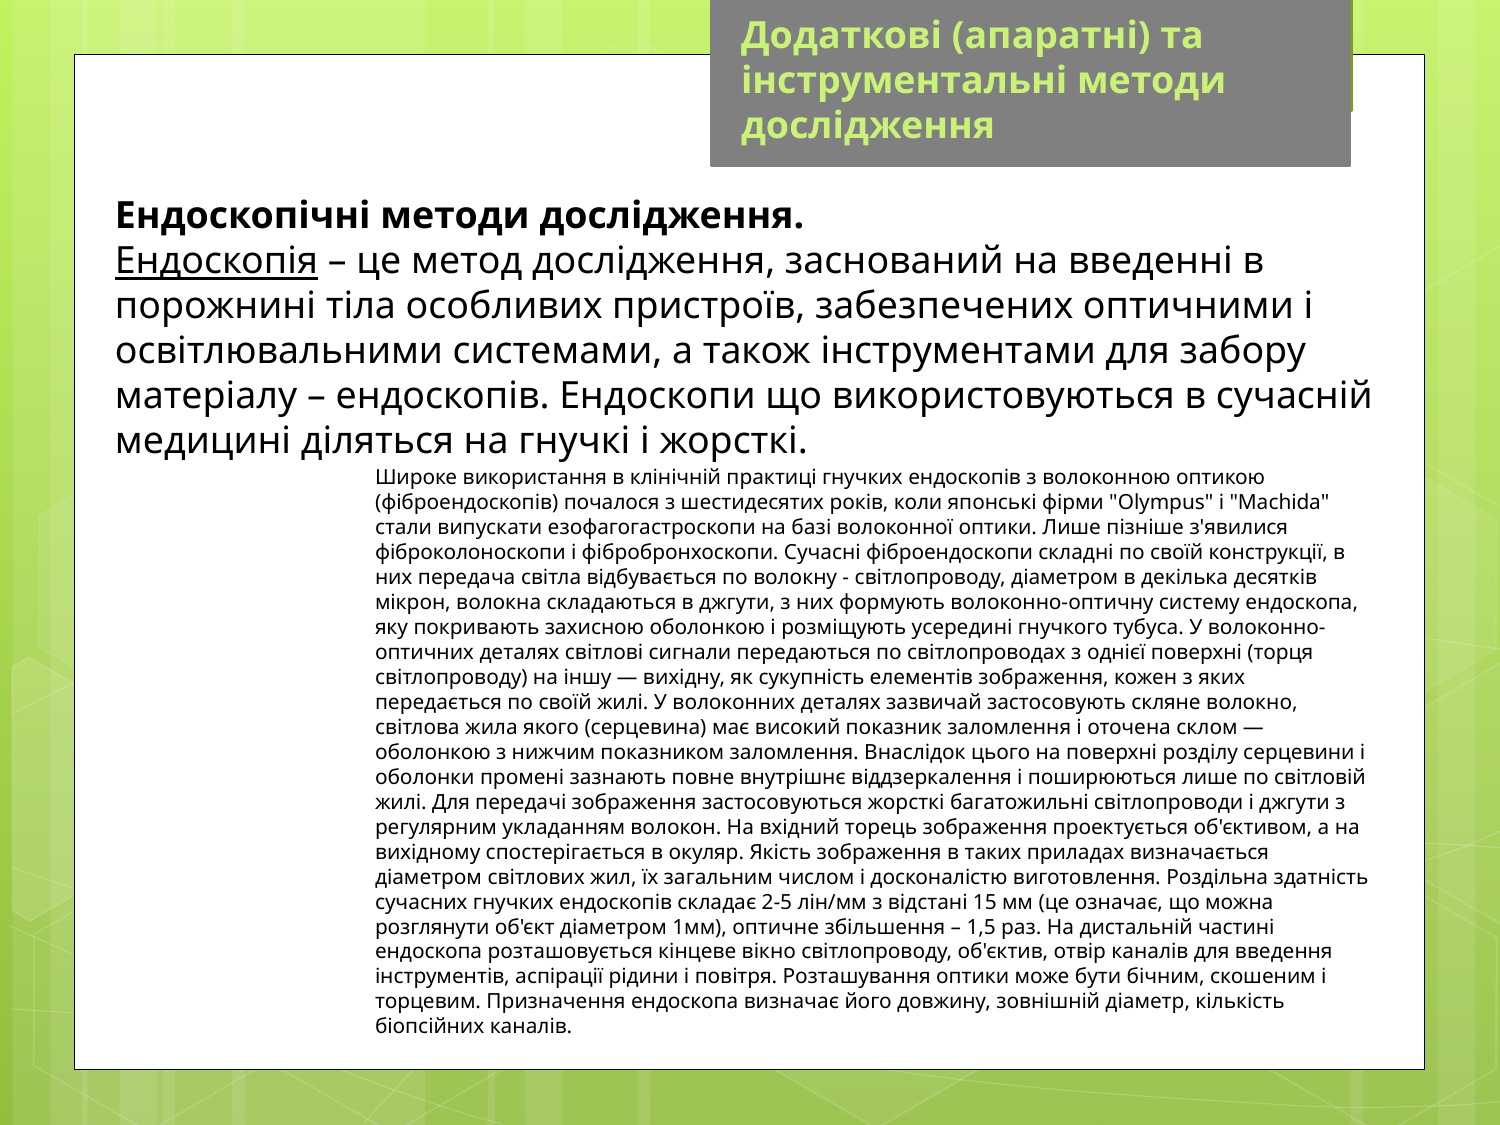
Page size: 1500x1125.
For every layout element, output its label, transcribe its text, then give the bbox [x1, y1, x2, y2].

text_box [710, 0, 1351, 167]
text_box Додаткові (апаратні) та інструментальні методи дослідження [726, 3, 1477, 154]
text_box Ендоскопічні методи дослідження. Ендоскопія – це метод дослідження, заснований на введенні в порожнині тіла особливих пристроїв, забезпечених оптичними і освітлювальними системами, а також інструментами для забору матеріалу – ендоскопів. Ендоскопи що використовуються в сучасній медицині діляться на гнучкі і жорсткі. [100, 183, 1412, 469]
text_box Широке використання в клінічній практиці гнучких ендоскопів з волоконною оптикою (фіброендоскопів) почалося з шестидесятих років, коли японські фірми "Olympus" і "Machida" стали випускати езофагогастроскопи на базі волоконної оптики. Лише пізніше з'явилися фіброколоноскопи і фібробронхоскопи. Сучасні фіброендоскопи складні по своїй конструкції, в них передача світла відбувається по волокну - світлопроводу, діаметром в декілька десятків мікрон, волокна складаються в джгути, з них формують волоконно-оптичну систему ендоскопа, яку покривають захисною оболонкою і розміщують усередині гнучкого тубуса. У волоконно-оптичних деталях світлові сигнали передаються по світлопроводах з однієї поверхні (торця світлопроводу) на іншу — вихідну, як сукупність елементів зображення, кожен з яких передається по своїй жилі. У волоконних деталях зазвичай застосовують скляне волокно, світлова жила якого (серцевина) має високий показник заломлення і оточена склом — оболонкою з нижчим показником заломлення. Внаслідок цього на поверхні розділу серцевини і оболонки промені зазнають повне внутрішнє віддзеркалення і поширюються лише по світловій жилі. Для передачі зображення застосовуються жорсткі багатожильні світлопроводи і джгути з регулярним укладанням волокон. На вхідний торець зображення проектується об'єктивом, а на вихідному спостерігається в окуляр. Якість зображення в таких приладах визначається діаметром світлових жил, їх загальним числом і досконалістю виготовлення. Роздільна здатність сучасних гнучких ендоскопів складає 2-5 лін/мм з відстані 15 мм (це означає, що можна розглянути об'єкт діаметром 1мм), оптичне збільшення – 1,5 раз. На дистальній частині ендоскопа розташовується кінцеве вікно світлопроводу, об'єктив, отвір каналів для введення інструментів, аспірації рідини і повітря. Розташування оптики може бути бічним, скошеним і торцевим. Призначення ендоскопа визначає його довжину, зовнішній діаметр, кількість біопсійних каналів. [360, 456, 1391, 1046]
